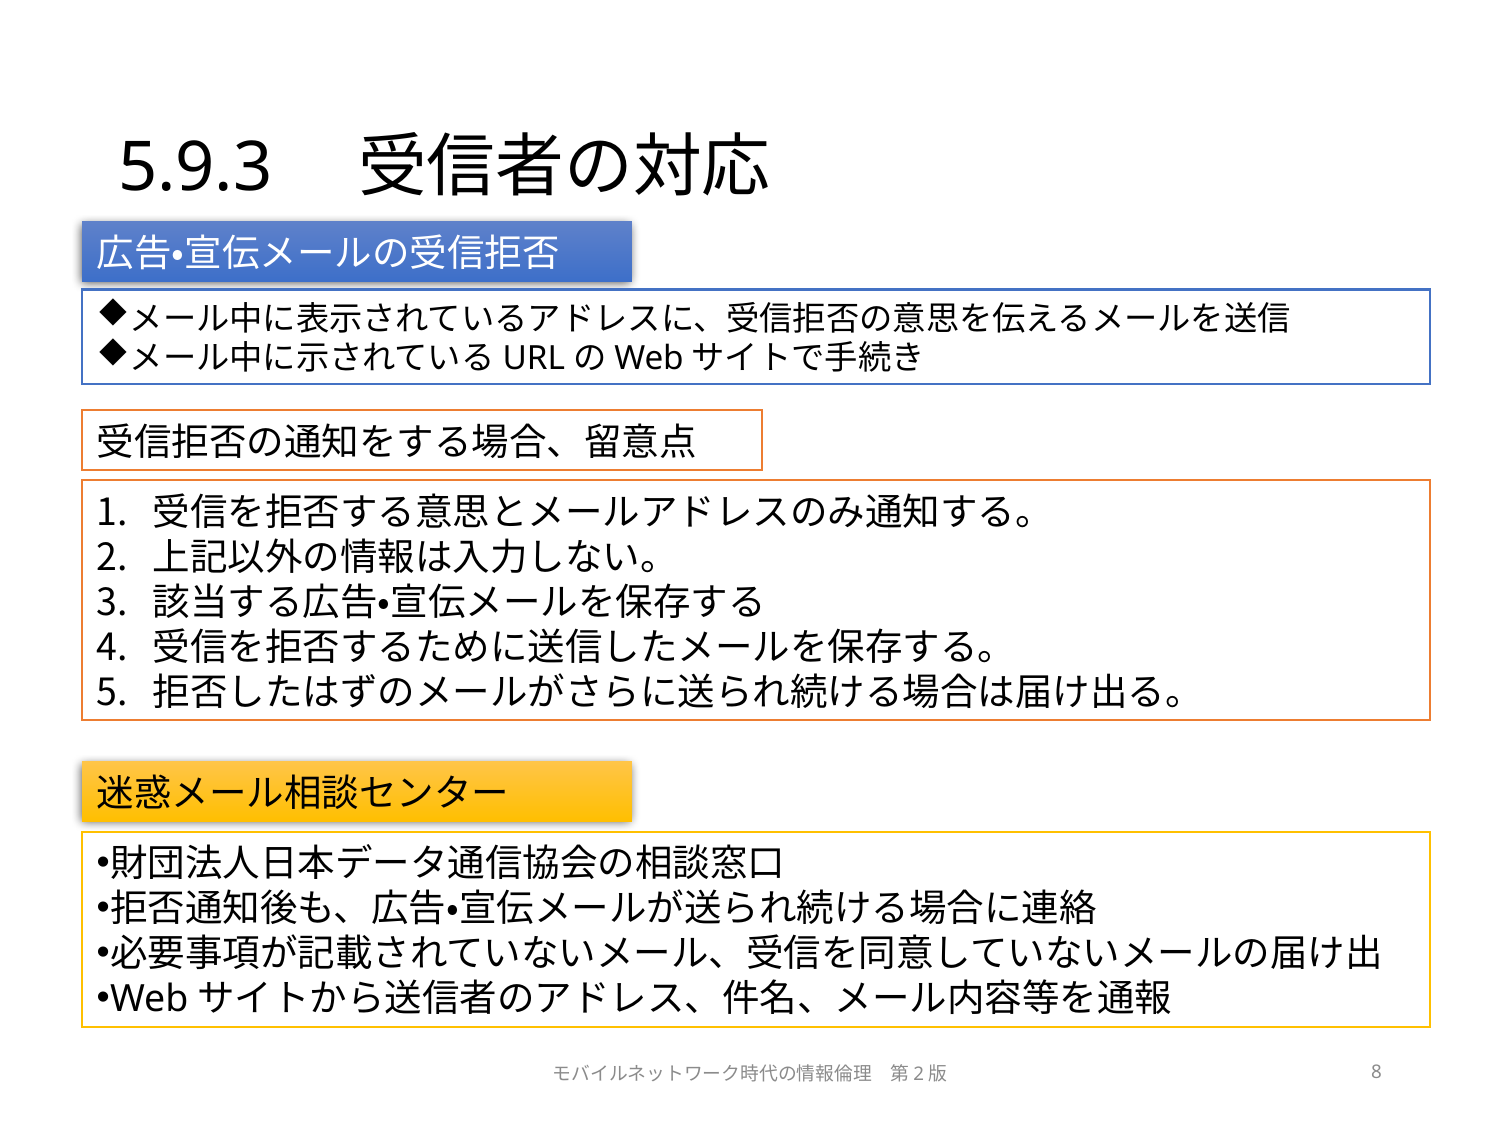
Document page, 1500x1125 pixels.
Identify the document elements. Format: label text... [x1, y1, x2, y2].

footer モバイルネットワーク時代の情報倫理 第2版 [496, 1042, 1004, 1103]
slide_number 8 [1059, 1042, 1397, 1103]
title 5.9.3 受信者の対応 [103, 59, 1397, 278]
text_box 受信を拒否する意思とメールアドレスのみ通知する。 上記以外の情報は入力しない。 該当する広告・宣伝メールを保存する 受信を拒否するために送信したメールを保存する。 拒否したはずのメールがさらに送られ続ける場合は届け出る。 [81, 479, 1431, 721]
text_box 財団法人日本データ通信協会の相談窓口 拒否通知後も、広告・宣伝メールが送られ続ける場合に連絡 必要事項が記載されていないメール、受信を同意していないメールの届け出 Webサイトから送信者のアドレス、件名、メール内容等を通報 [81, 831, 1431, 1028]
text_box メール中に表示されているアドレスに、受信拒否の意思を伝えるメールを送信 メール中に示されているURLのWebサイトで手続き [81, 288, 1431, 385]
text_box 受信拒否の通知をする場合、留意点 [81, 409, 763, 471]
text_box 迷惑メール相談センター [82, 761, 632, 822]
text_box 広告・宣伝メールの受信拒否 [82, 221, 632, 282]
